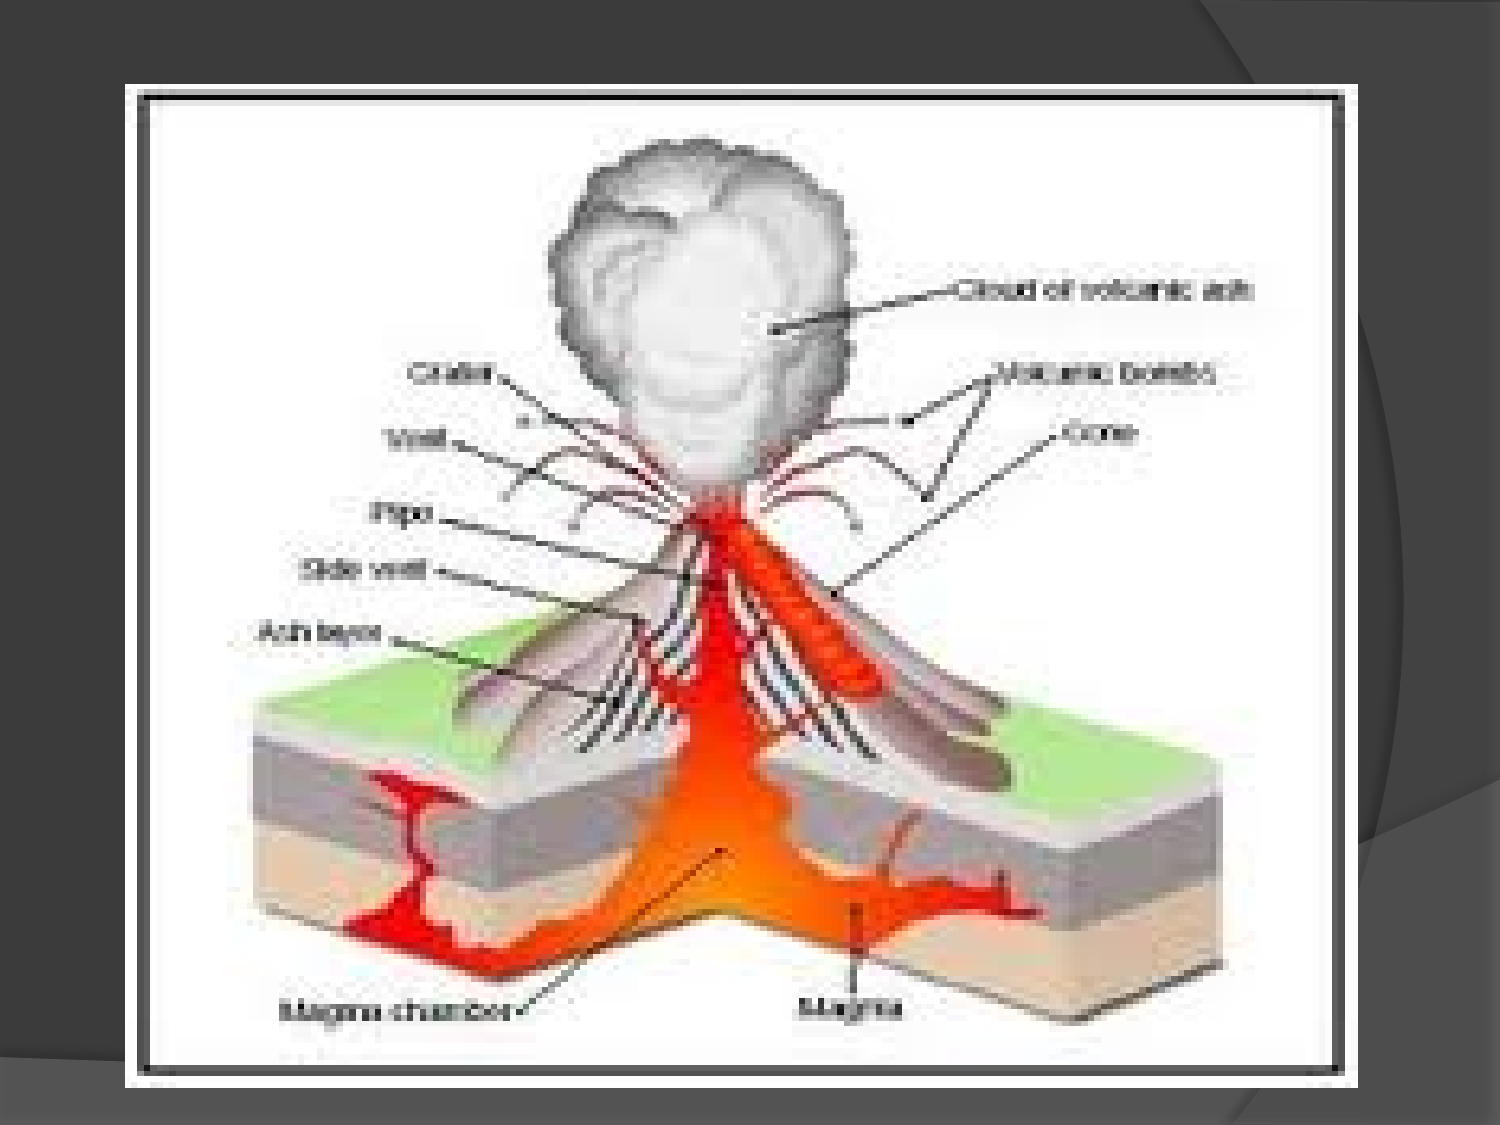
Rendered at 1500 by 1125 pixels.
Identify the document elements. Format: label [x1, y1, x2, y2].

list [124, 84, 1358, 1088]
